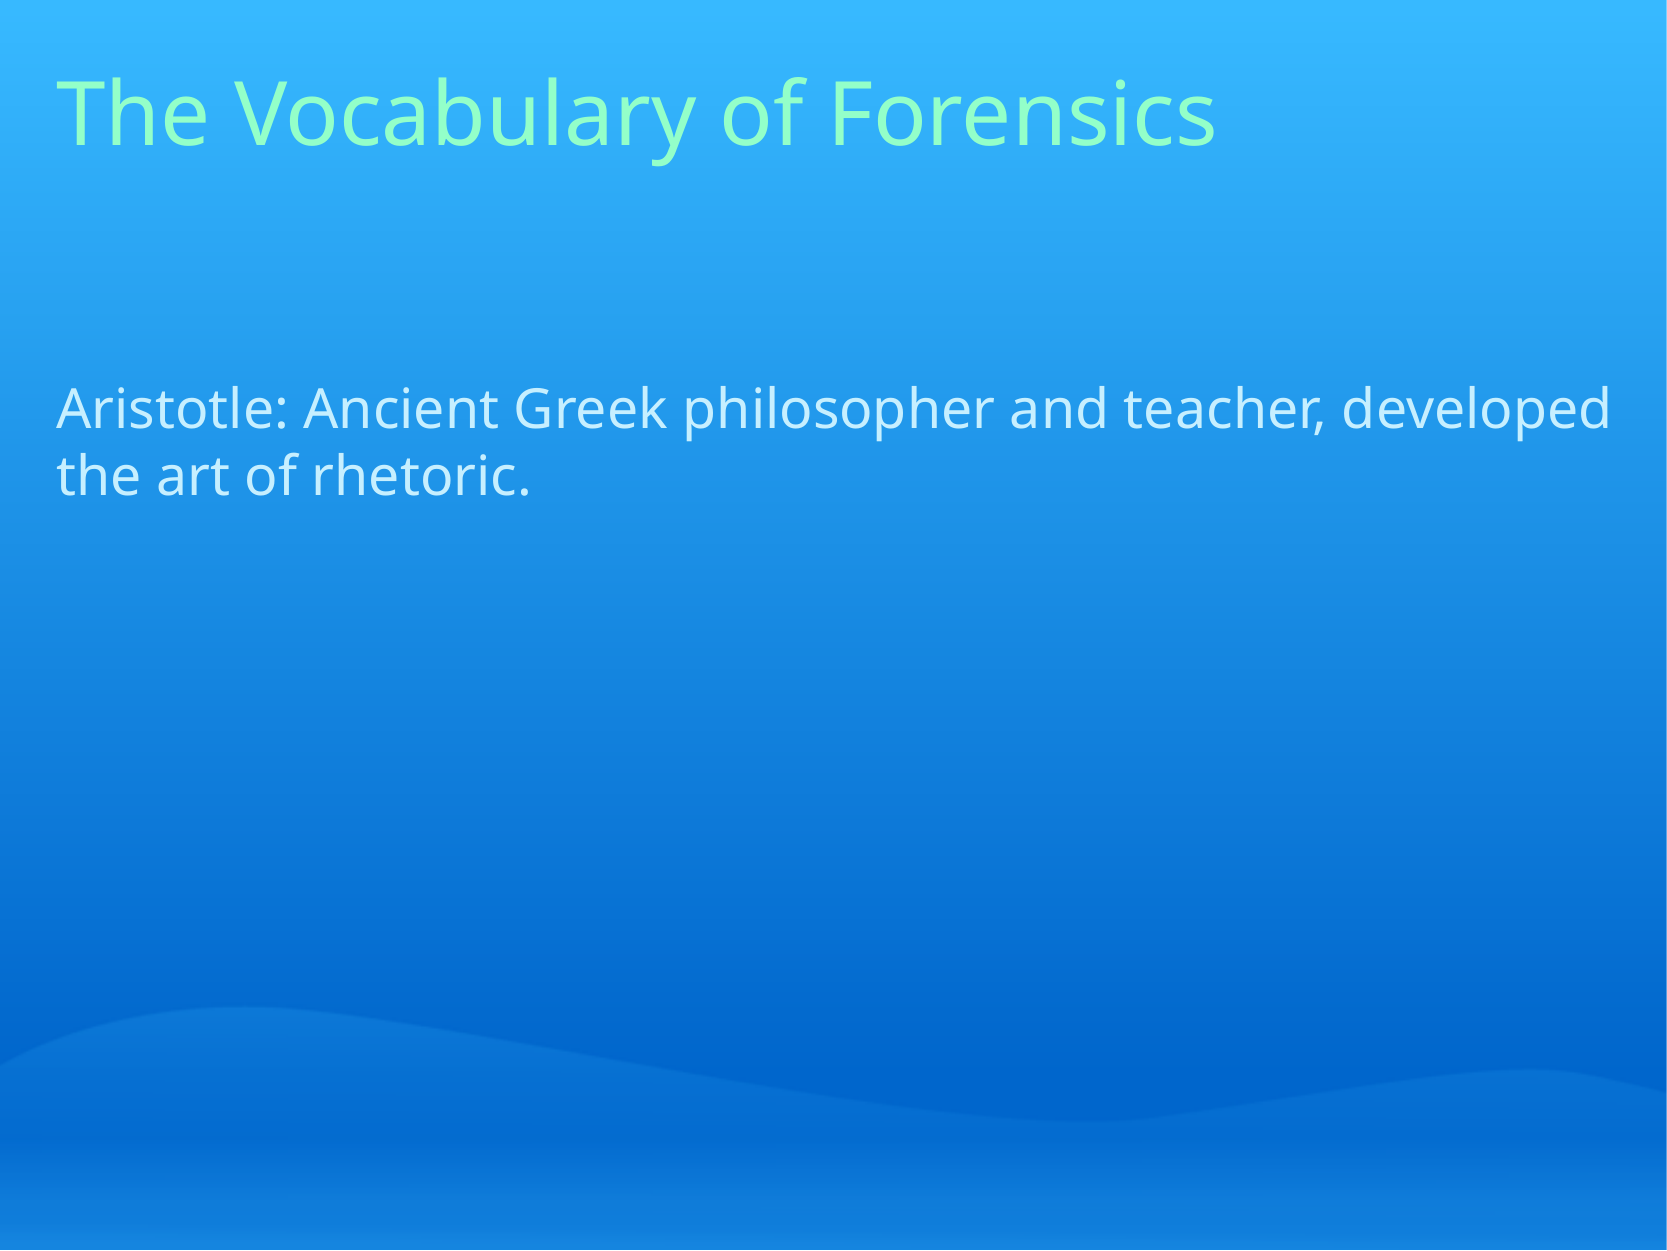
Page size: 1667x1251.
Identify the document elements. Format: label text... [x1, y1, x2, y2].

picture [0, 0, 1667, 1250]
list Aristotle: Ancient Greek philosopher and teacher, developed the art of rhetoric. [50, 300, 1630, 1213]
title The Vocabulary of Forensics [50, 50, 1630, 213]
